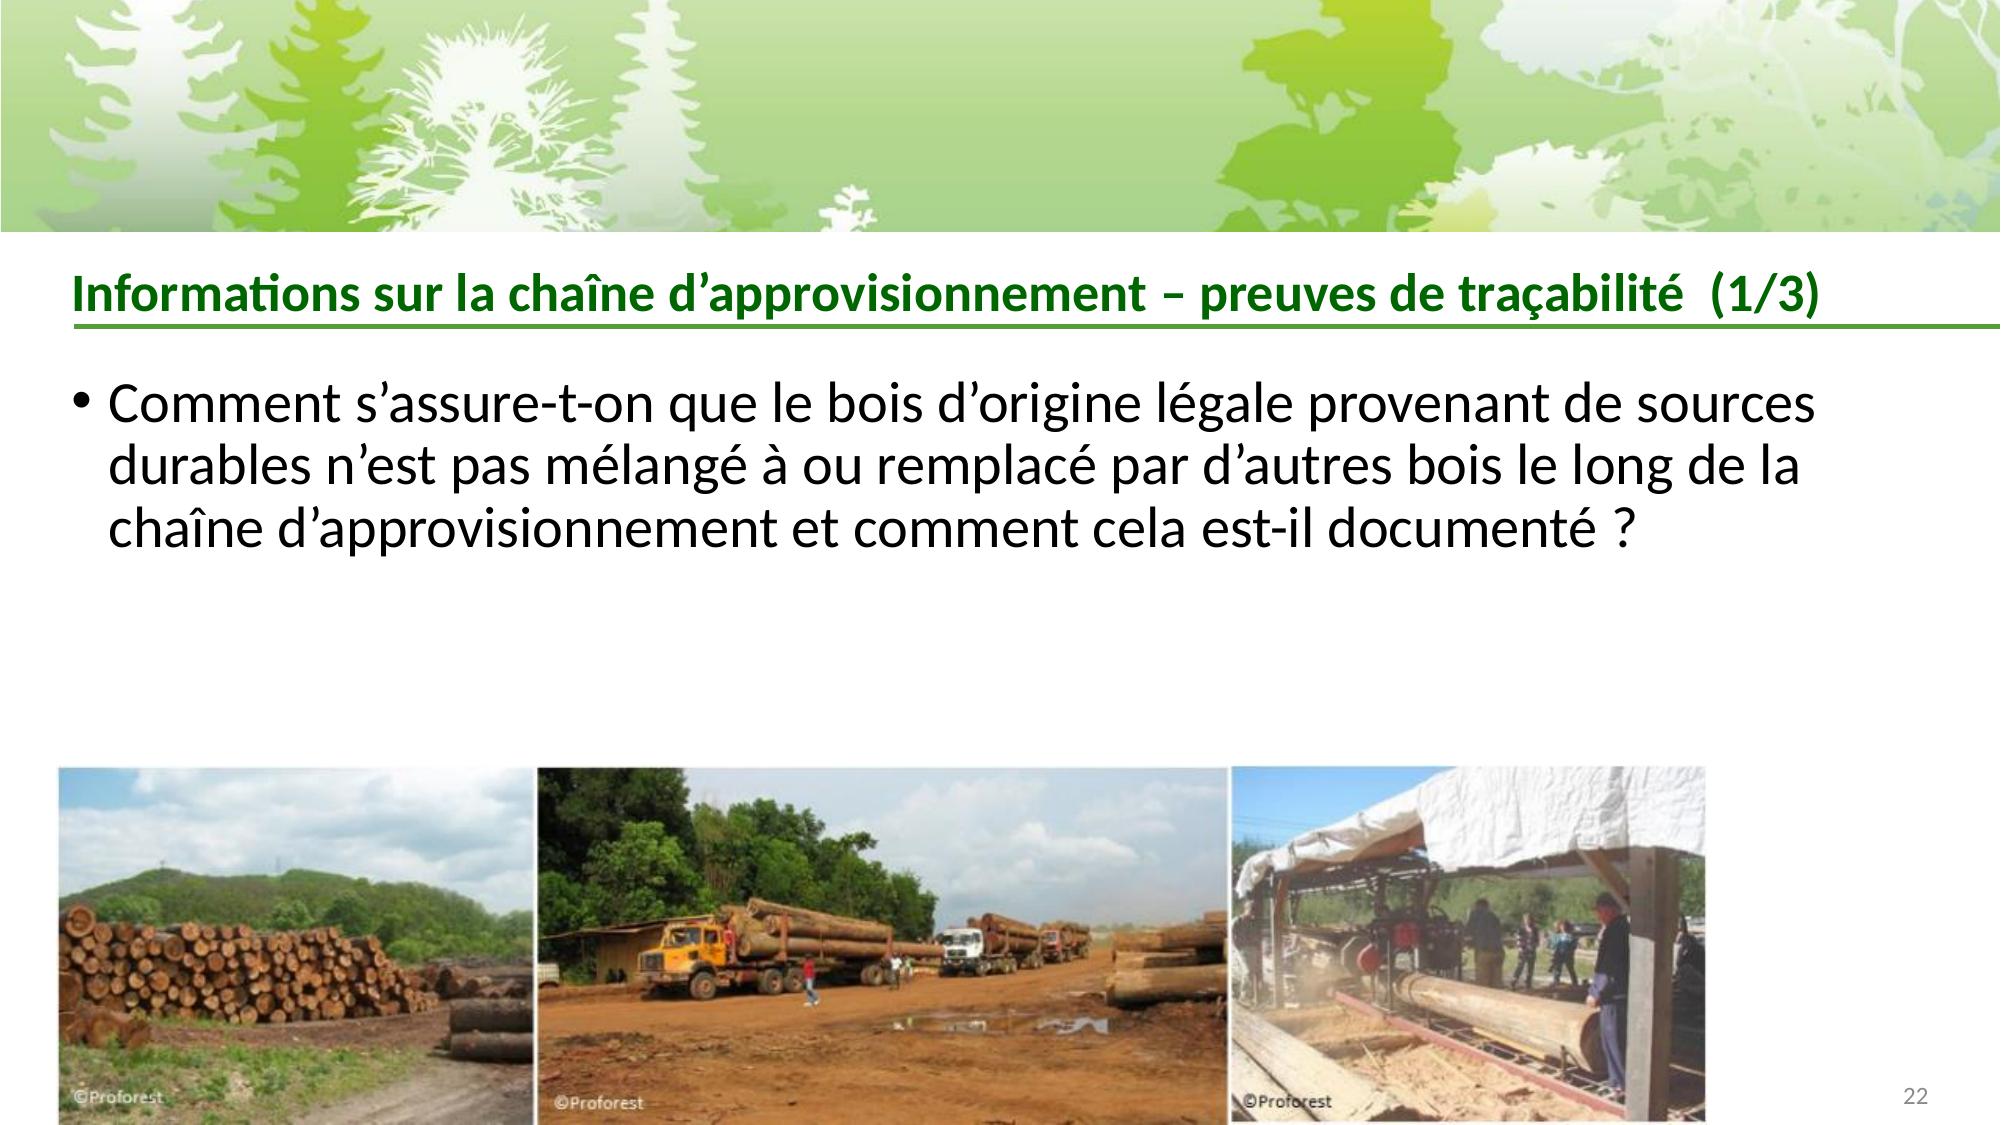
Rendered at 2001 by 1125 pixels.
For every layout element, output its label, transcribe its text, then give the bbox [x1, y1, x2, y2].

picture [0, 0, 2000, 232]
list Comment s’assure-t-on que le bois d’origine légale provenant de sources durables n’est pas mélangé à ou remplacé par d’autres bois le long de la chaîne d’approvisionnement et comment cela est-il documenté ? [56, 364, 1944, 970]
title Informations sur la chaîne d’approvisionnement – preuves de traçabilité (1/3) [56, 184, 1973, 403]
slide_number 22 [1707, 1065, 1944, 1125]
picture [56, 765, 1707, 1125]
